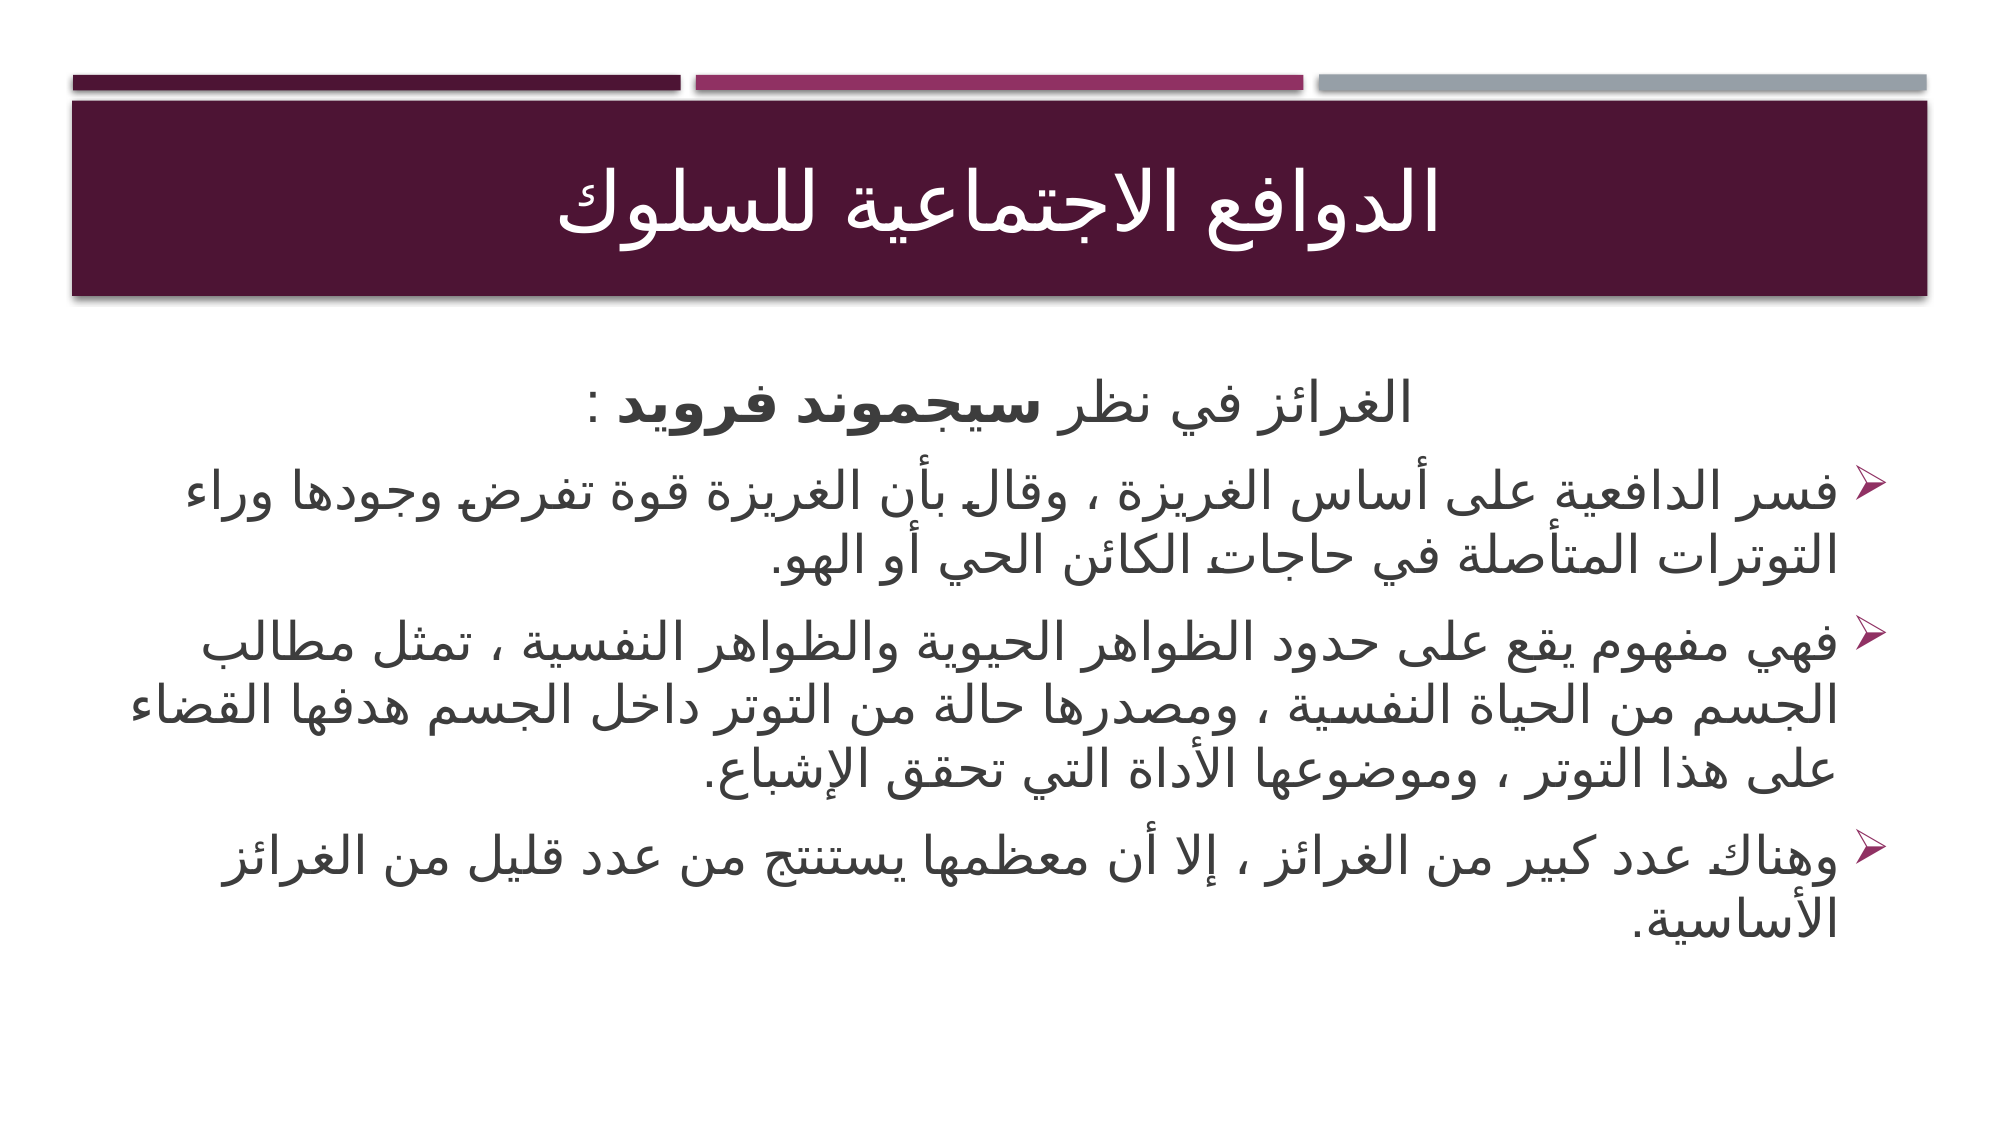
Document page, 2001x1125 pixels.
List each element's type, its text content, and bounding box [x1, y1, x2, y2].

title الدوافع الاجتماعية للسلوك [95, 115, 1905, 282]
list الغرائز في نظر سيجموند فرويد : فسر الدافعية على أساس الغريزة ، وقال بأن الغريزة قوة تفرض وجودها وراء التوترات المتأصلة في حاجات الكائن الحي أو الهو. فهي مفهوم يقع على حدود الظواهر الحيوية والظواهر النفسية ، تمثل مطالب الجسم من الحياة النفسية ، ومصدرها حالة من التوتر داخل الجسم هدفها القضاء على هذا التوتر ، وموضوعها الأداة التي تحقق الإشباع. وهناك عدد كبير من الغرائز ، إلا أن معظمها يستنتج من عدد قليل من الغرائز الأساسية. [95, 357, 1905, 962]
